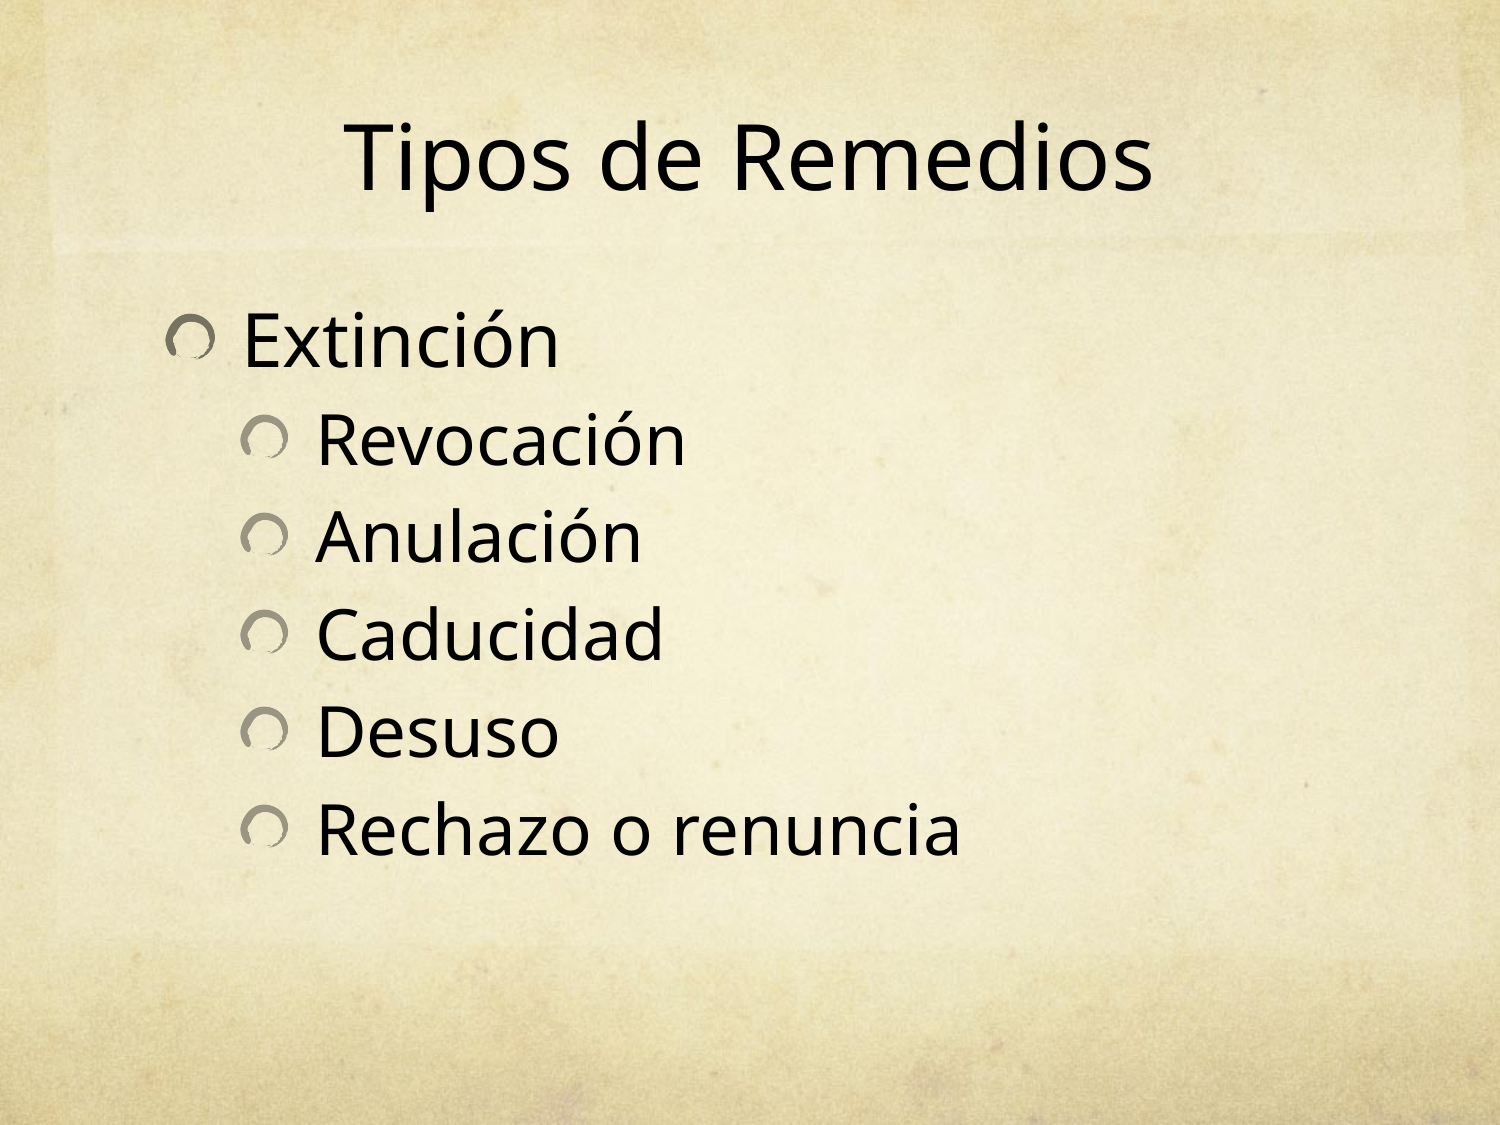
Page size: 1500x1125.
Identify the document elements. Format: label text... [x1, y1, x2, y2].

list Extinción Revocación Anulación Caducidad Desuso Rechazo o renuncia [150, 284, 1350, 950]
picture [0, 0, 1500, 1125]
title Tipos de Remedios [150, 82, 1350, 225]
